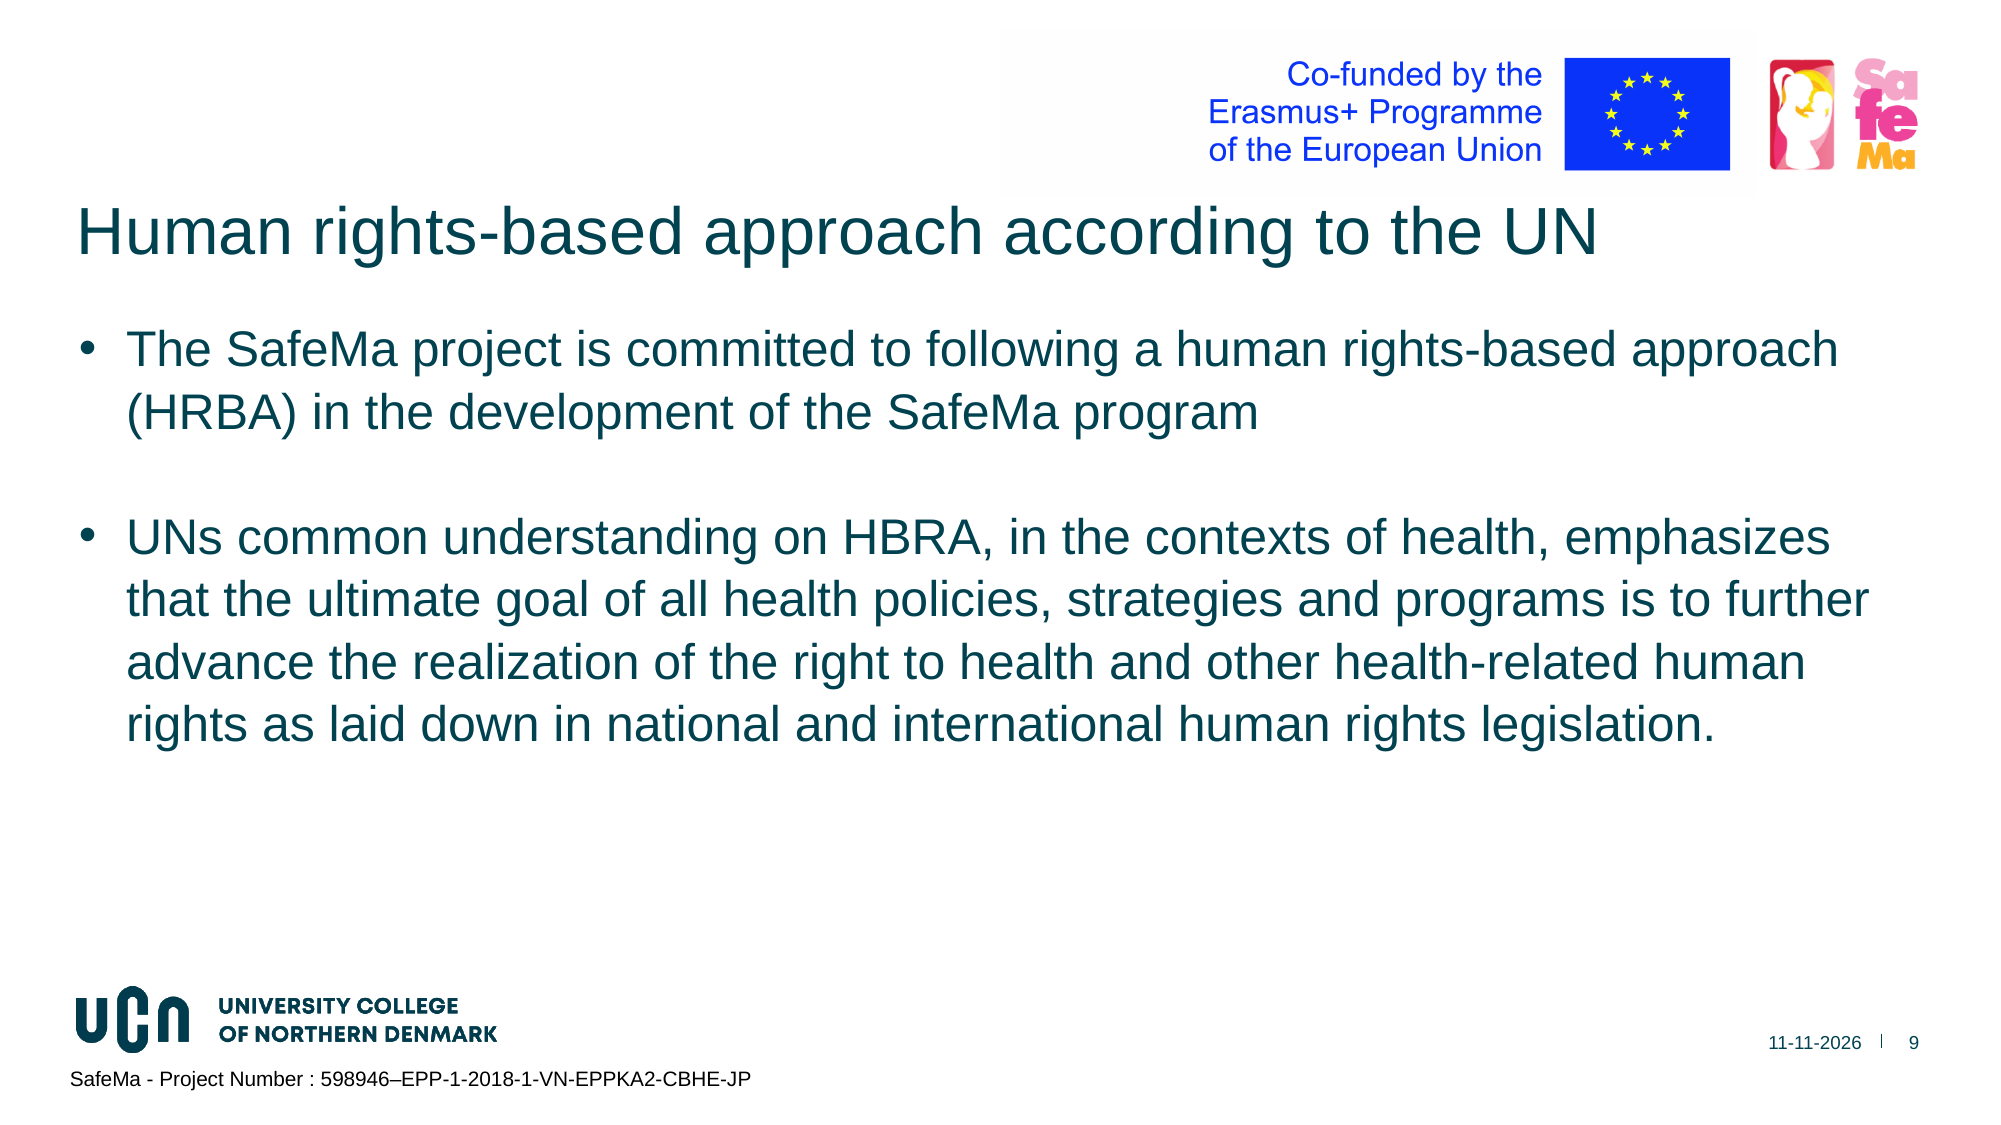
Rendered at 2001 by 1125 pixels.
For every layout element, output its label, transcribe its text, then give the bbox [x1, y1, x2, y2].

picture [1767, 54, 1923, 173]
list The SafeMa project is committed to following a human rights-based approach (HRBA) in the development of the SafeMa program UNs common understanding on HBRA, in the contexts of health, emphasizes that the ultimate goal of all health policies, strategies and programs is to further advance the realization of the right to health and other health-related human rights as laid down in national and international human rights legislation. [78, 314, 1922, 906]
slide_number 9 [1874, 1021, 1920, 1063]
text_box SafeMa - Project Number : 598946–EPP-1-2018-1-VN-EPPKA2-CBHE-JP [54, 1058, 1107, 1099]
picture [76, 986, 127, 1053]
title Human rights-based approach according to the UN [76, 189, 1920, 254]
picture [128, 986, 497, 1053]
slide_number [1562, 1021, 1862, 1063]
picture [999, 30, 1757, 198]
